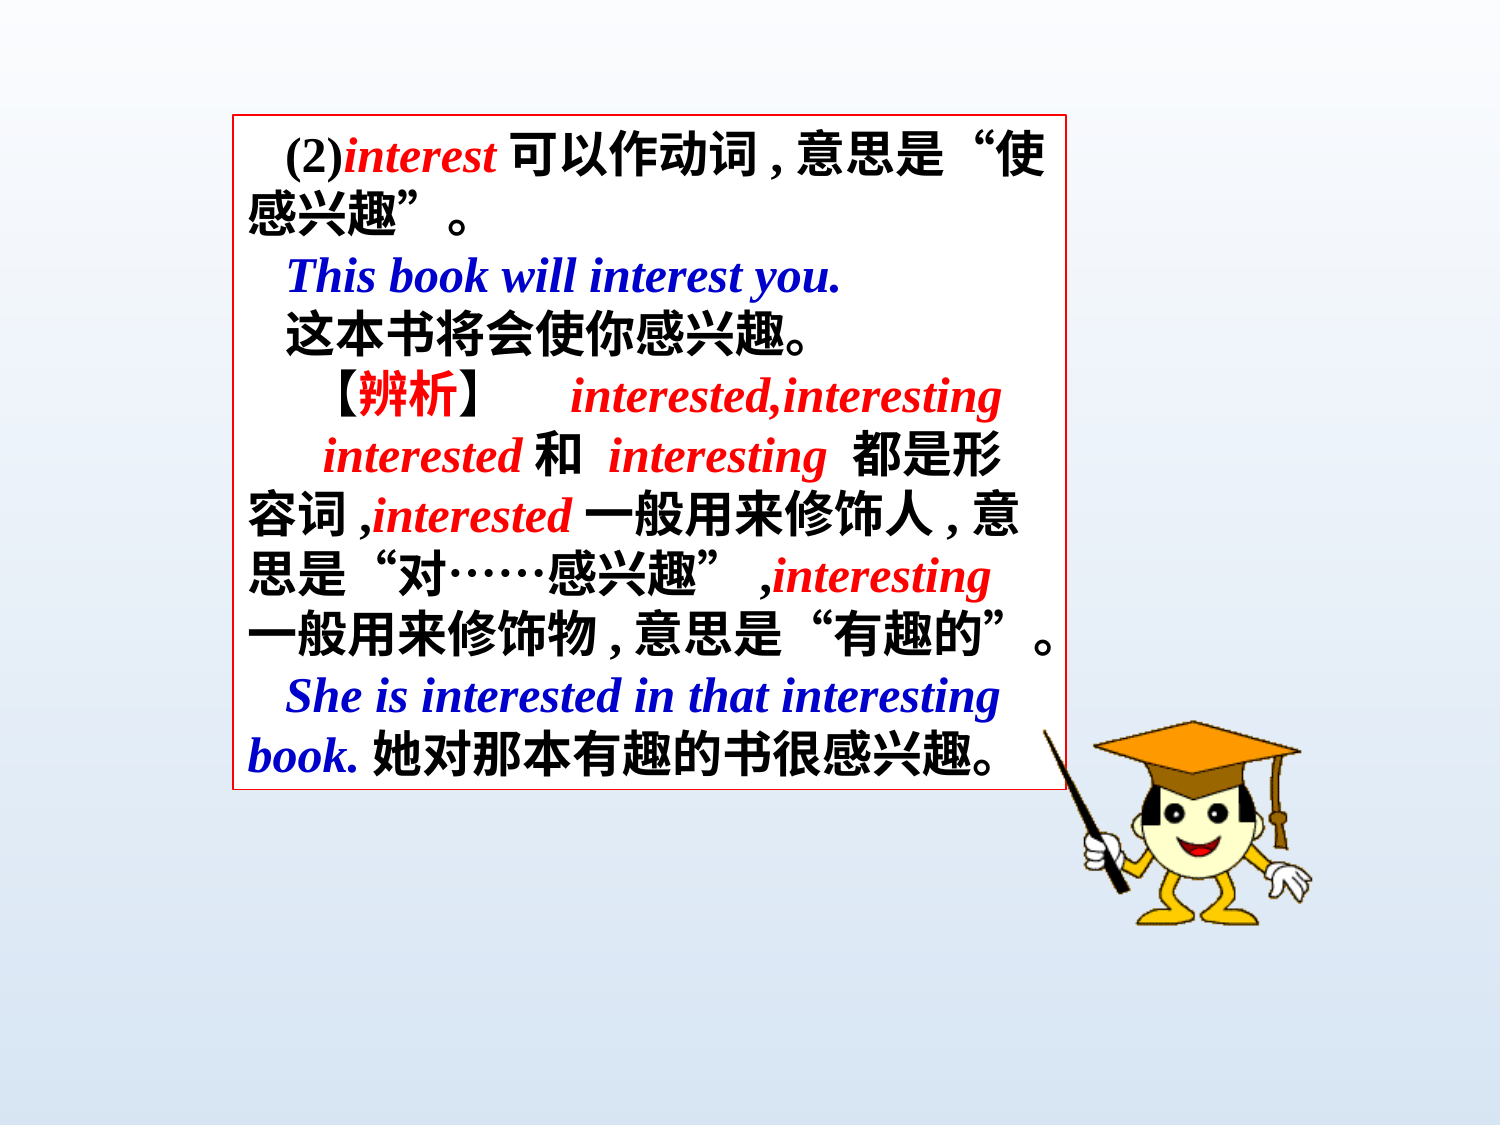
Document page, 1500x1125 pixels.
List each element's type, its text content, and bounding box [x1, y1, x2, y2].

text_box (2)interest可以作动词,意思是“使感兴趣”。 This book will interest you. 这本书将会使你感兴趣。 【辨析】 interested,interesting interested和 interesting 都是形容词,interested一般用来修饰人,意思是“对……感兴趣”,interesting一般用来修饰物,意思是“有趣的”。 She is interested in that interesting book.她对那本有趣的书很感兴趣。 [232, 114, 1067, 790]
picture [1022, 704, 1336, 940]
